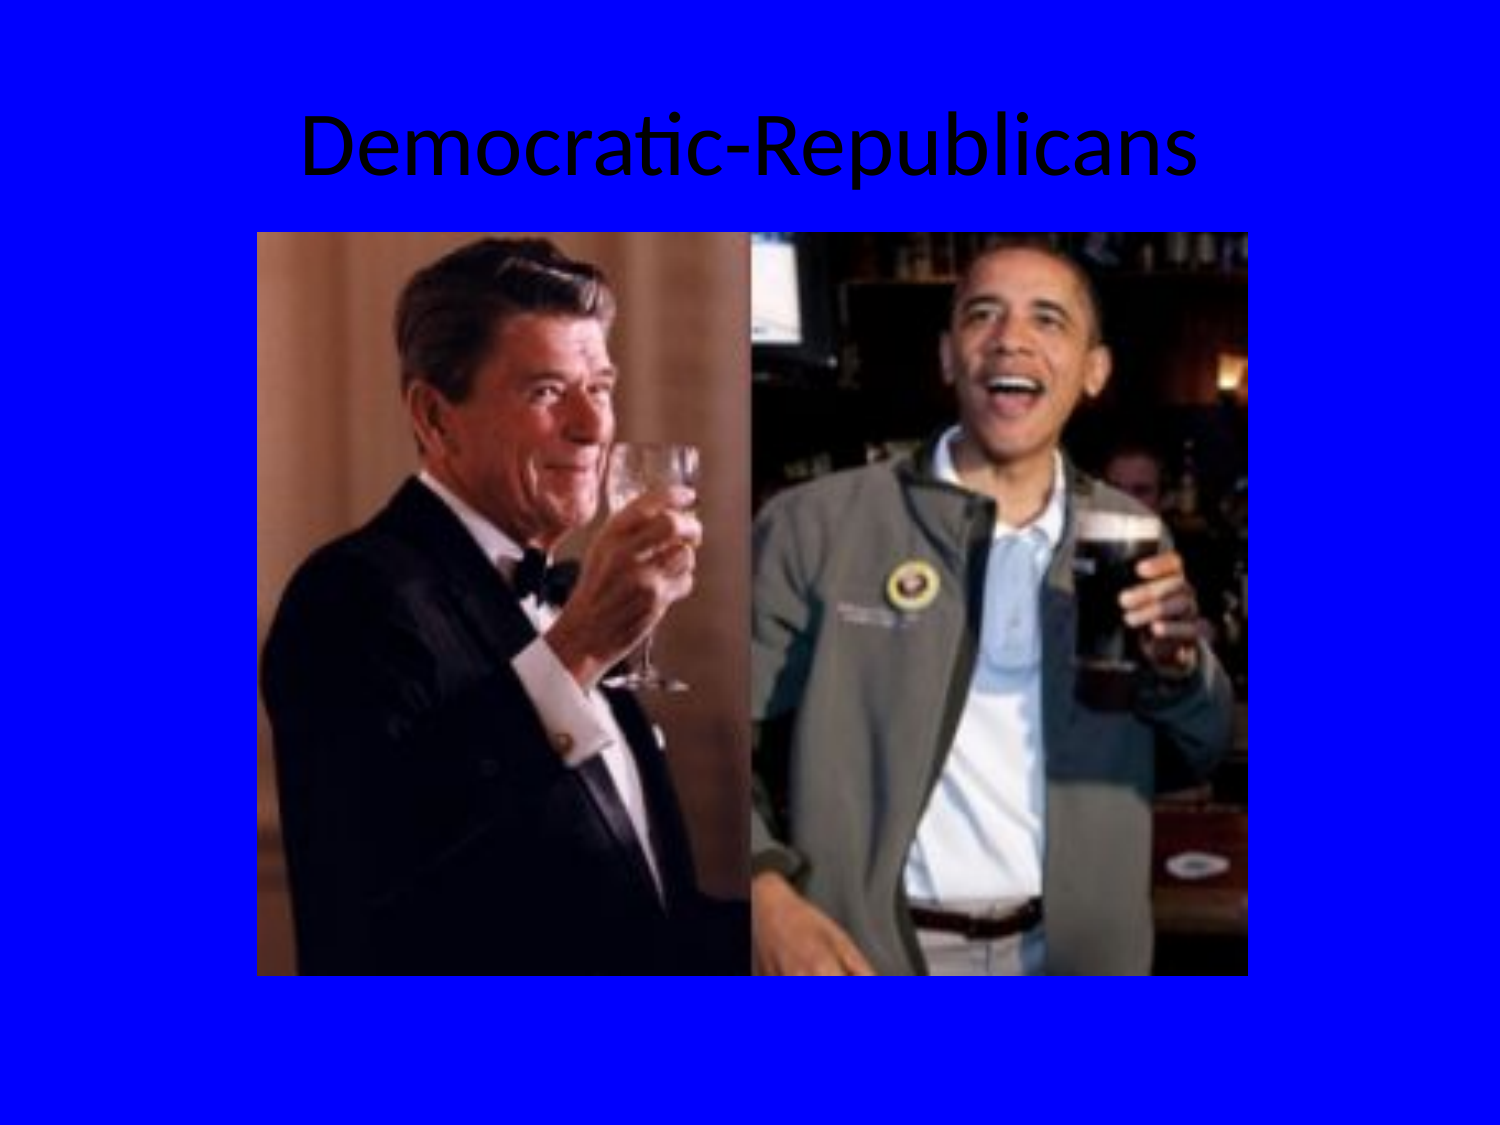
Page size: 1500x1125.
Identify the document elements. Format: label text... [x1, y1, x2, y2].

picture [256, 232, 1249, 976]
title Democratic-Republicans [75, 45, 1425, 233]
